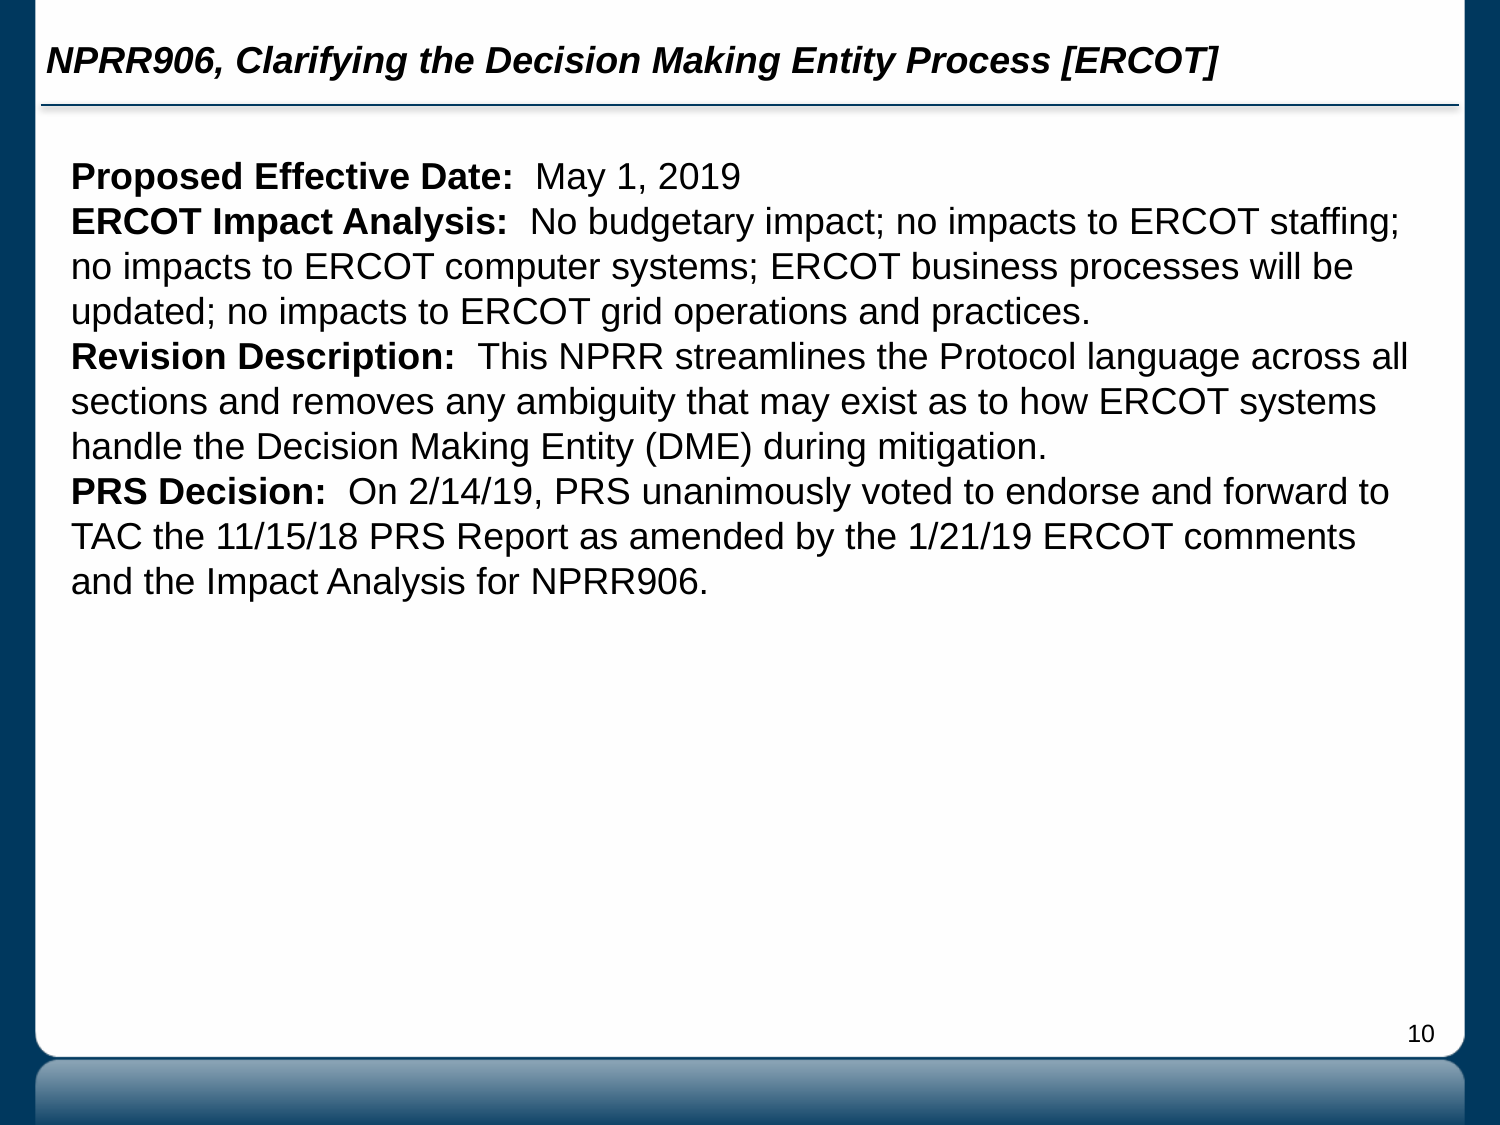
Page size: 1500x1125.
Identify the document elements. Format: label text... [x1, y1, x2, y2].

picture [35, 0, 1465, 1125]
title NPRR906, Clarifying the Decision Making Entity Process [ERCOT] [31, 20, 1464, 97]
text_box Proposed Effective Date: May 1, 2019 ERCOT Impact Analysis: No budgetary impact; no impacts to ERCOT staffing; no impacts to ERCOT computer systems; ERCOT business processes will be updated; no impacts to ERCOT grid operations and practices. Revision Description: This NPRR streamlines the Protocol language across all sections and removes any ambiguity that may exist as to how ERCOT systems handle the Decision Making Entity (DME) during mitigation. PRS Decision: On 2/14/19, PRS unanimously voted to endorse and forward to TAC the 11/15/18 PRS Report as amended by the 1/21/19 ERCOT comments and the Impact Analysis for NPRR906. [55, 144, 1436, 609]
